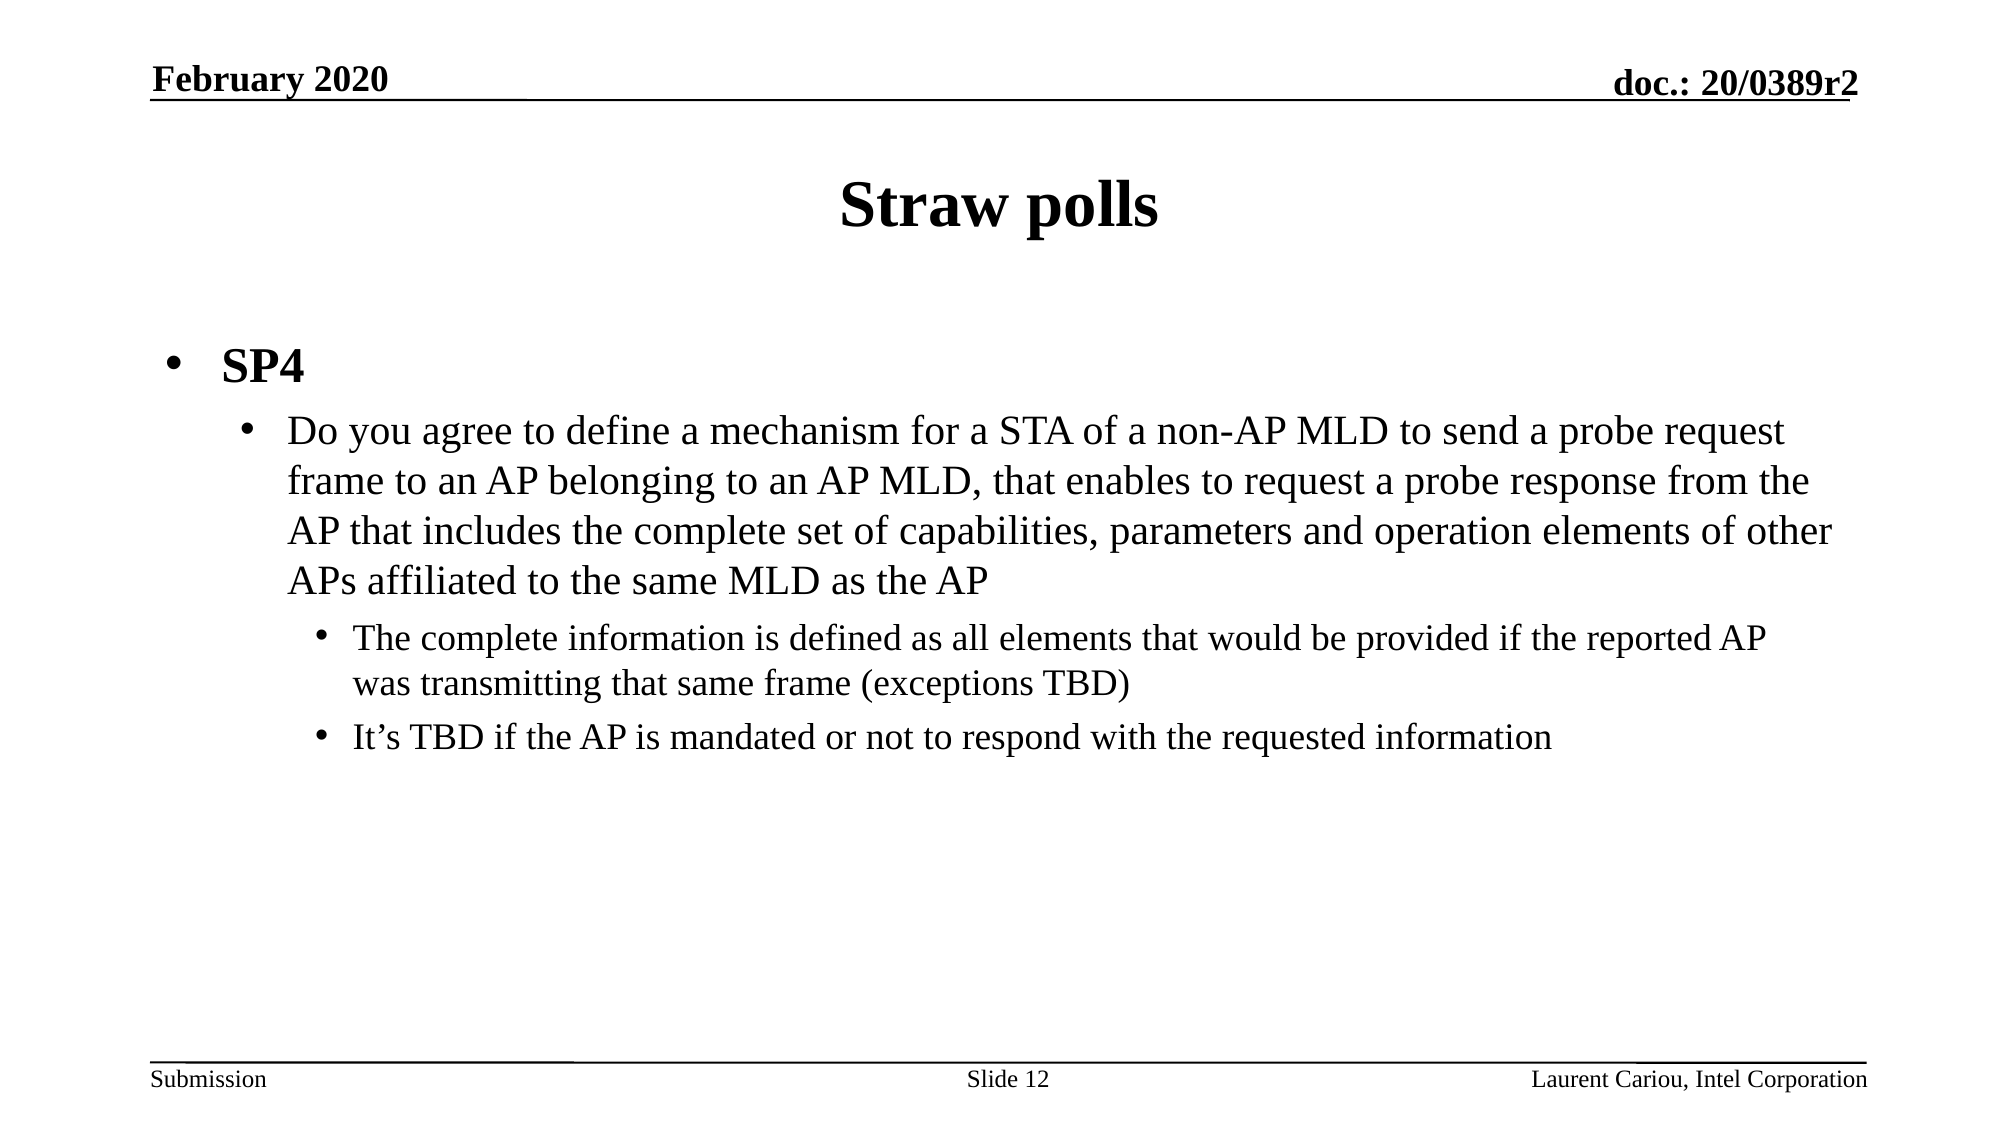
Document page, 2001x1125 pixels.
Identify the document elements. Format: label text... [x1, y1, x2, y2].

footer Laurent Cariou, Intel Corporation [1171, 1061, 1869, 1093]
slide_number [152, 54, 563, 100]
list SP4 Do you agree to define a mechanism for a STA of a non-AP MLD to send a probe request frame to an AP belonging to an AP MLD, that enables to request a probe response from the AP that includes the complete set of capabilities, parameters and operation elements of other APs affiliated to the same MLD as the AP The complete information is defined as all elements that would be provided if the reported AP was transmitting that same frame (exceptions TBD) It’s TBD if the AP is mandated or not to respond with the requested information [149, 324, 1850, 1000]
slide_number Slide 12 [950, 1061, 1067, 1123]
title Straw polls [149, 112, 1850, 288]
